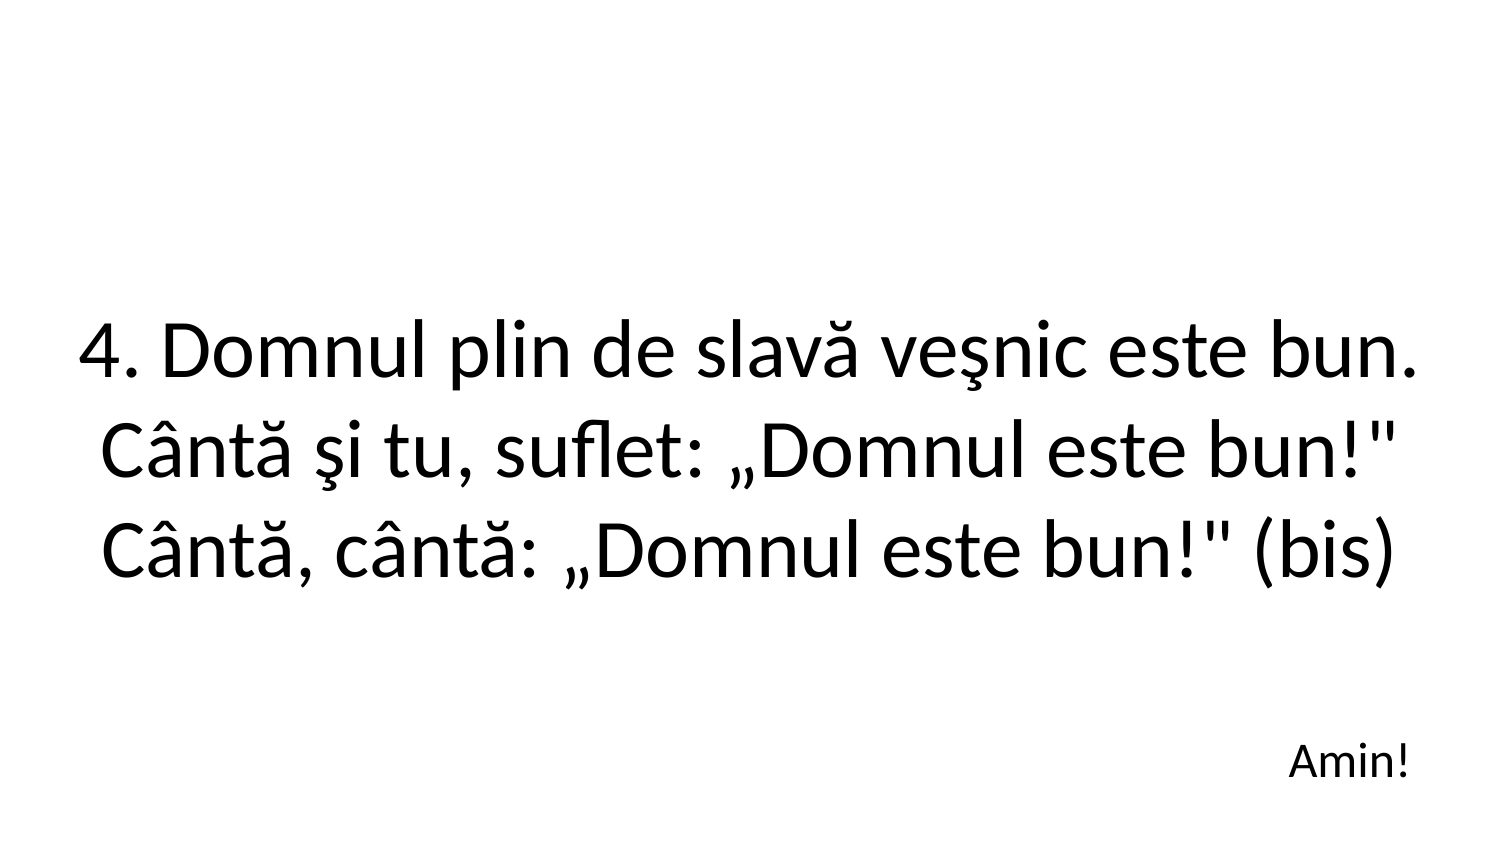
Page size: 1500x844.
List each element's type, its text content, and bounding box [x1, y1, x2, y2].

text_box Amin! [1273, 674, 1427, 795]
text_box 4. Domnul plin de slavă veşnic este bun. Cântă şi tu, suflet: „Domnul este bun!" Cântă, cântă: „Domnul este bun!" (bis) [63, 242, 1437, 602]
